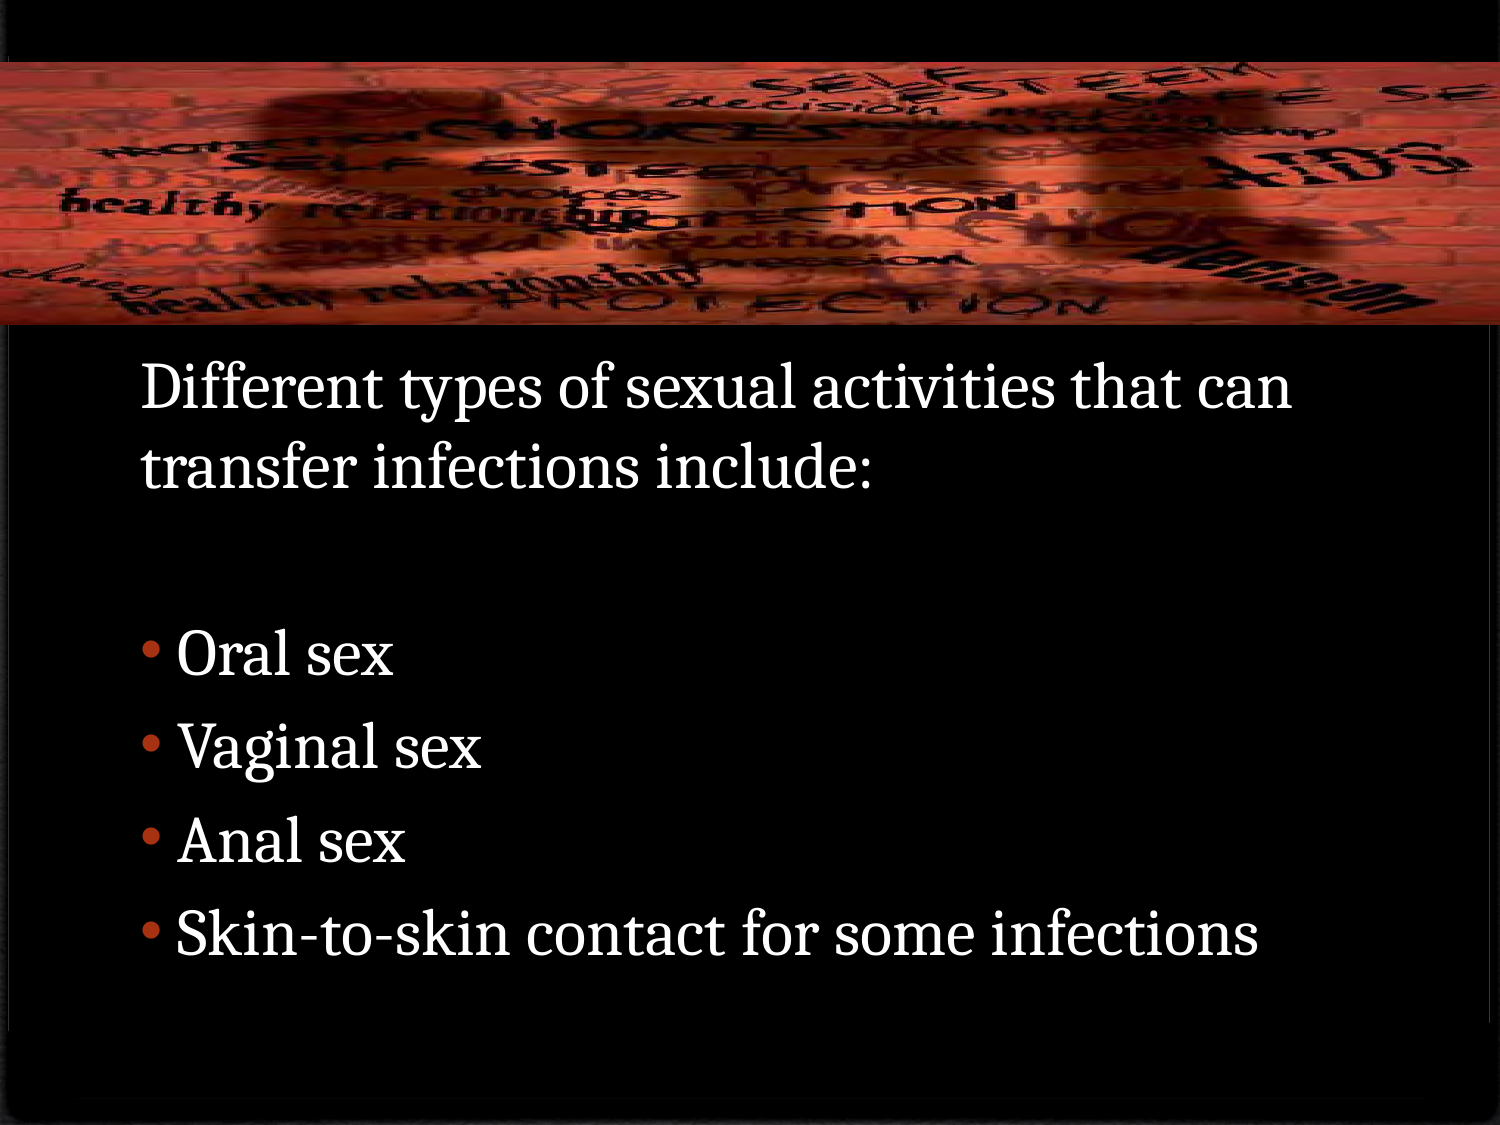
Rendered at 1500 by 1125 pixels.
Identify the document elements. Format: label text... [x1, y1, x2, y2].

list Different types of sexual activities that can transfer infections include: Oral sex Vaginal sex Anal sex Skin-to-skin contact for some infections [125, 334, 1363, 1050]
picture [0, 0, 1500, 1125]
